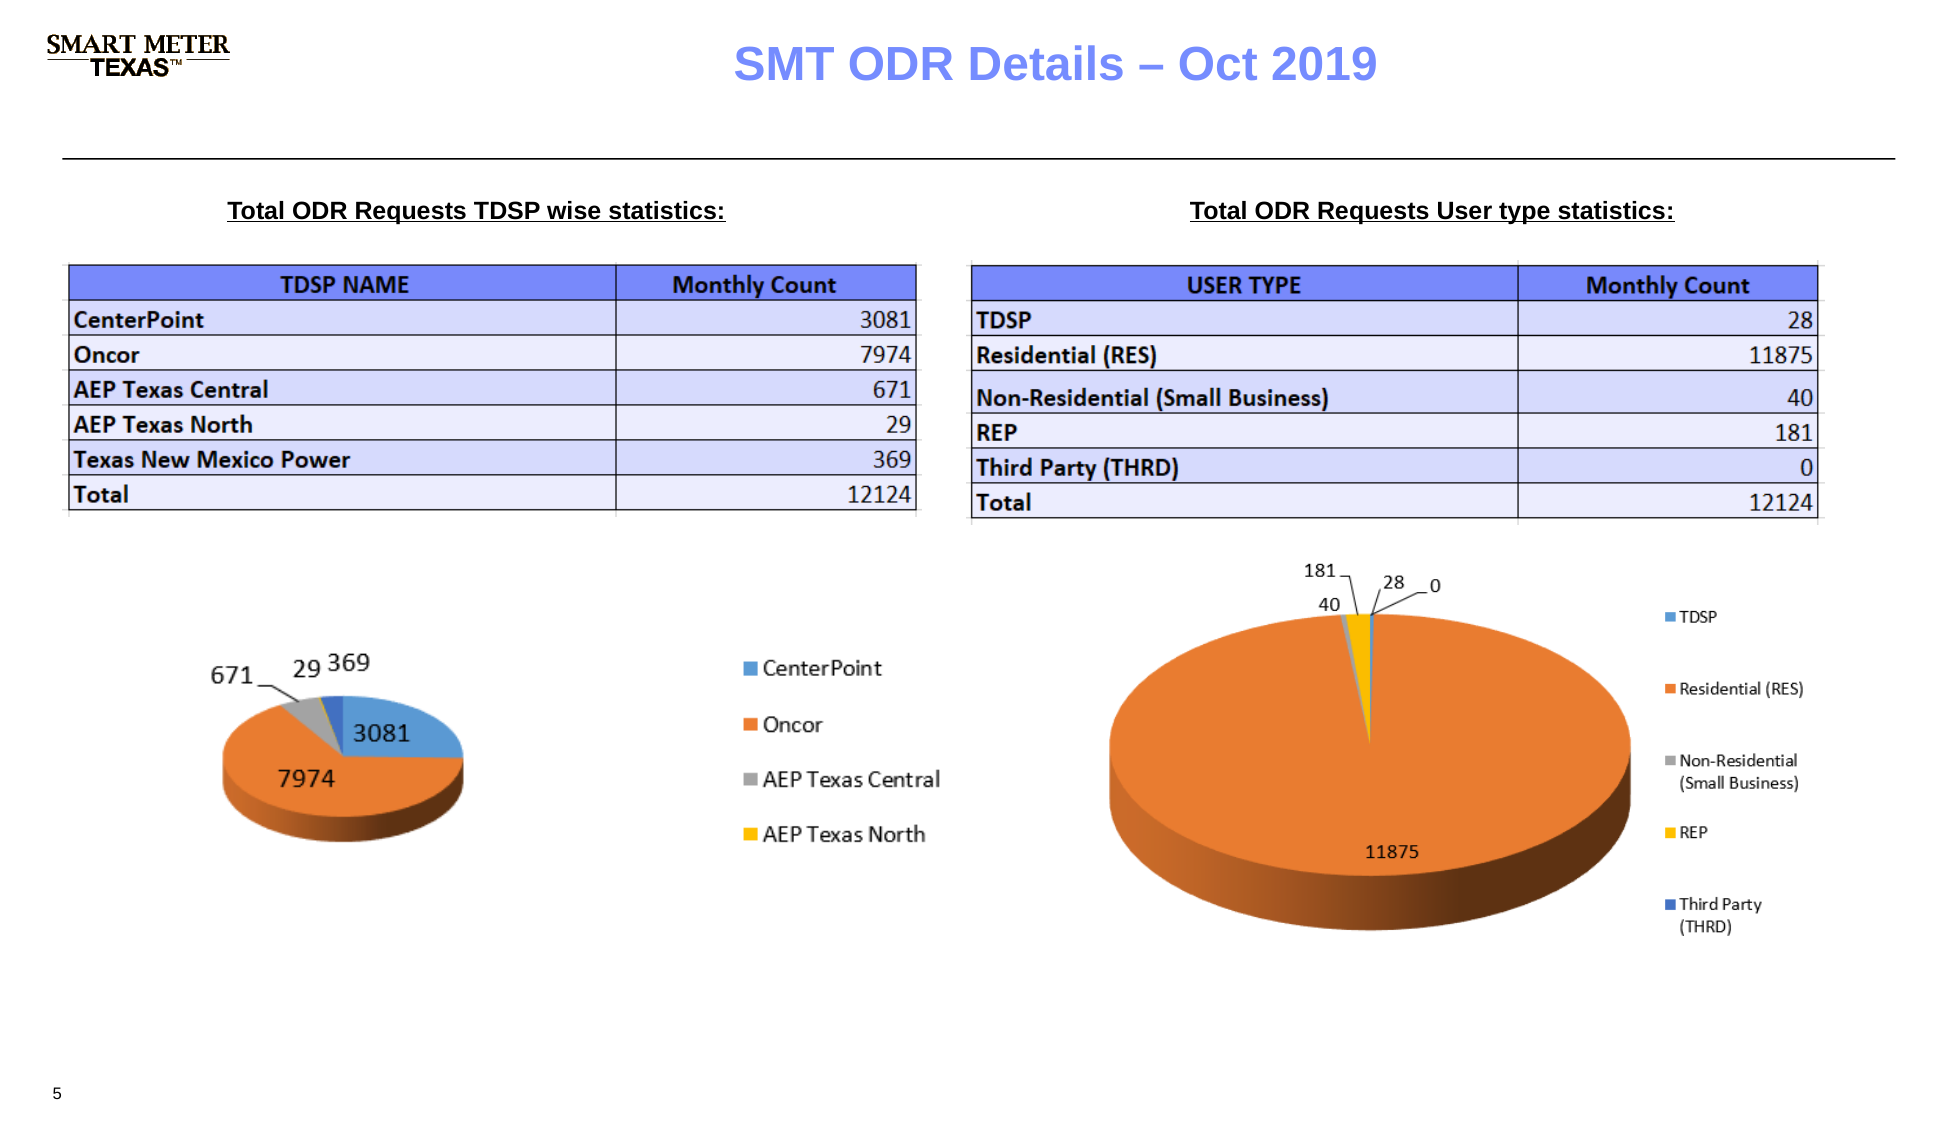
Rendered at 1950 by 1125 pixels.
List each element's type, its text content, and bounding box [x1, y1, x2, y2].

slide_number 5 [37, 1074, 116, 1106]
picture [62, 262, 922, 518]
text_box Total ODR Requests TDSP wise statistics: [212, 187, 763, 233]
text_box Total ODR Requests User type statistics: [1174, 187, 1763, 233]
picture [60, 574, 988, 952]
text_box SMT ODR Details – Oct 2019 [262, 12, 1850, 113]
picture [1041, 551, 1838, 963]
picture [965, 259, 1826, 526]
picture [33, 24, 238, 84]
